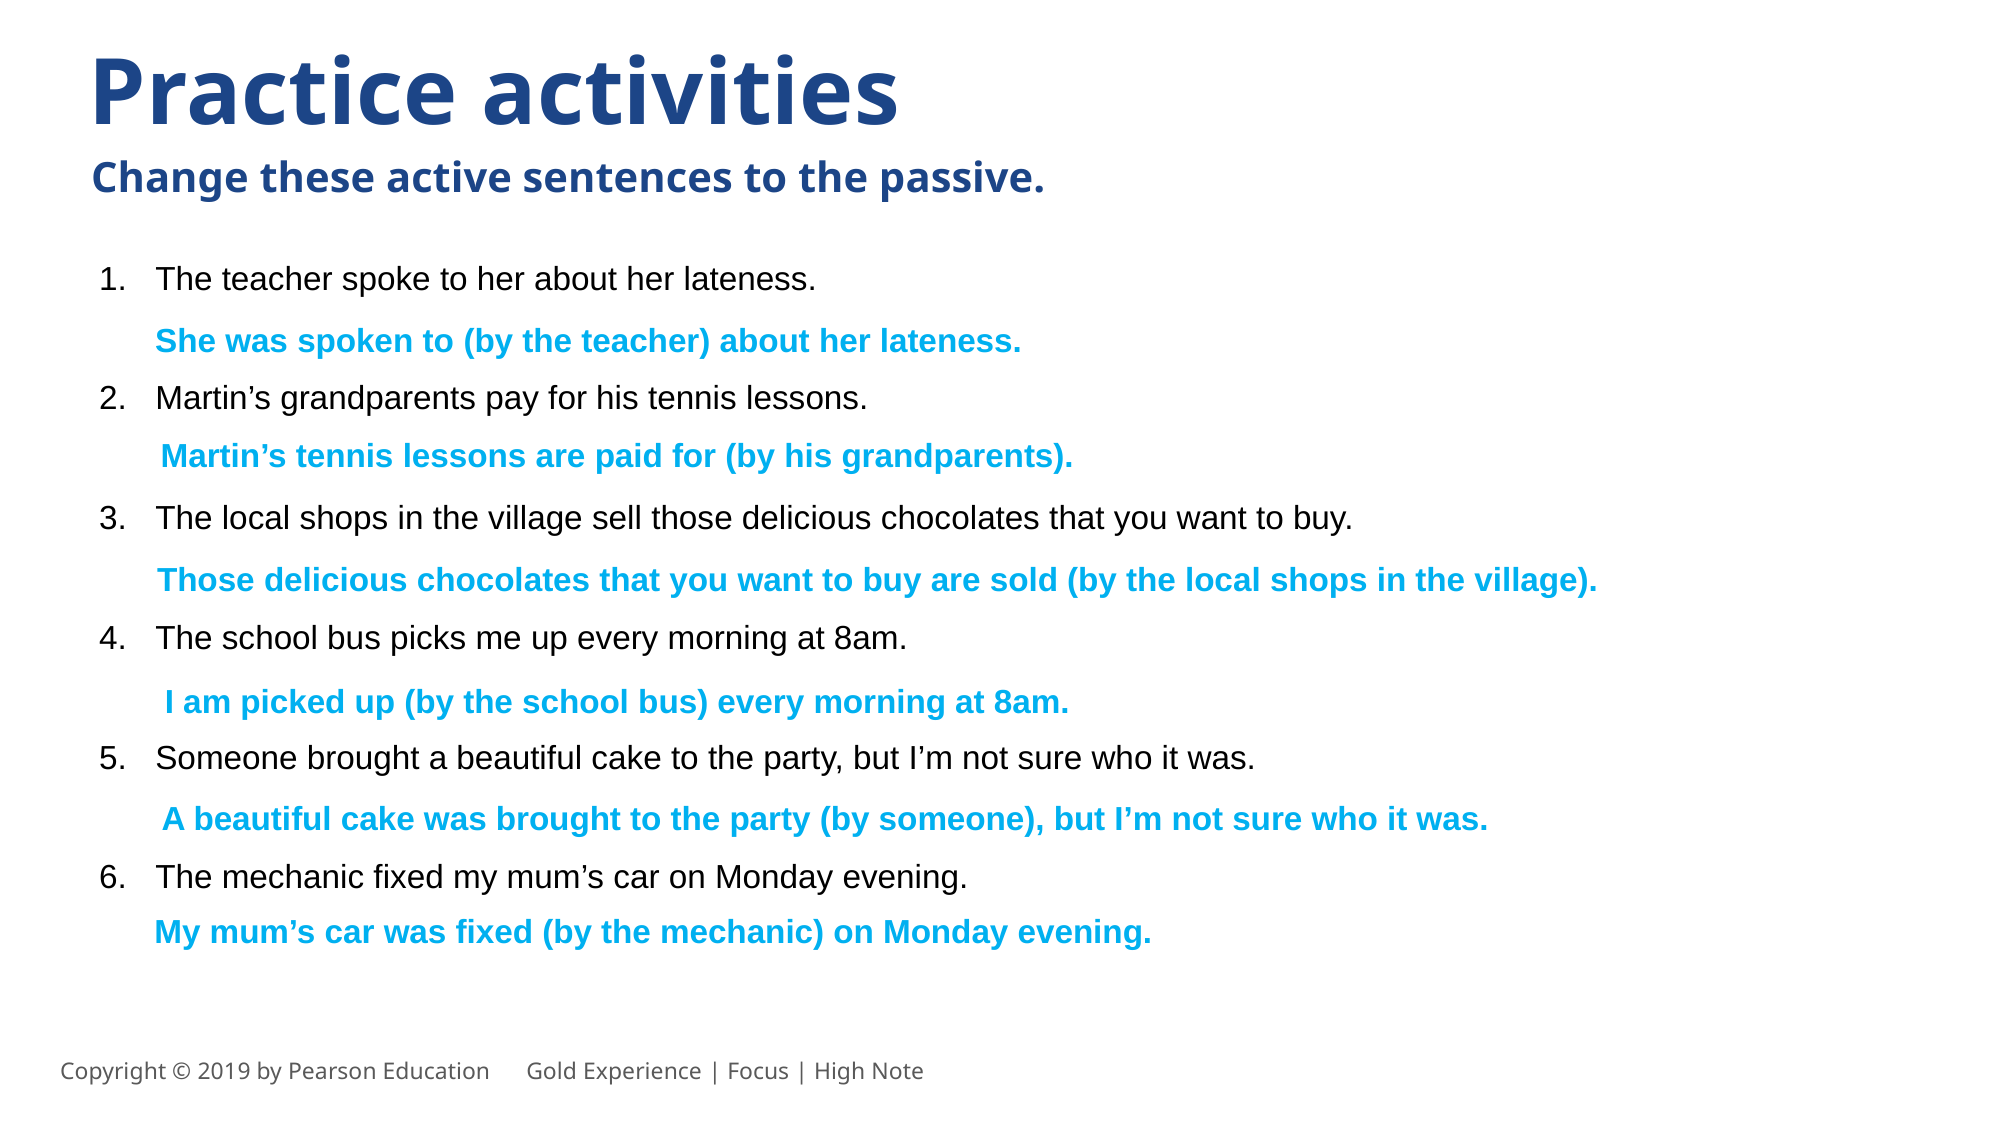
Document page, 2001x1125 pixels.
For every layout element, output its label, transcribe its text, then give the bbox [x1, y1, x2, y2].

footer Copyright © 2019 by Pearson Education Gold Experience | Focus | High Note [45, 1040, 1084, 1101]
text_box She was spoken to (by the teacher) about her lateness. [140, 311, 1038, 366]
text_box I am picked up (by the school bus) every morning at 8am. [149, 672, 1086, 728]
text_box My mum’s car was fixed (by the mechanic) on Monday evening. [139, 902, 1169, 958]
text_box Those delicious chocolates that you want to buy are sold (by the local shops in the village). [142, 550, 1615, 606]
text_box The teacher spoke to her about her lateness. Martin’s grandparents pay for his tennis lessons. The local shops in the village sell those delicious chocolates that you want to buy. The school bus picks me up every morning at 8am. Someone brought a beautiful cake to the party, but I’m not sure who it was. The mechanic fixed my mum’s car on Monday evening. [84, 217, 1960, 903]
text_box A beautiful cake was brought to the party (by someone), but I’m not sure who it was. [146, 789, 1506, 845]
text_box Change these active sentences to the passive. [76, 148, 1960, 217]
text_box Practice activities [73, 37, 1181, 169]
text_box Martin’s tennis lessons are paid for (by his grandparents). [145, 427, 1100, 482]
